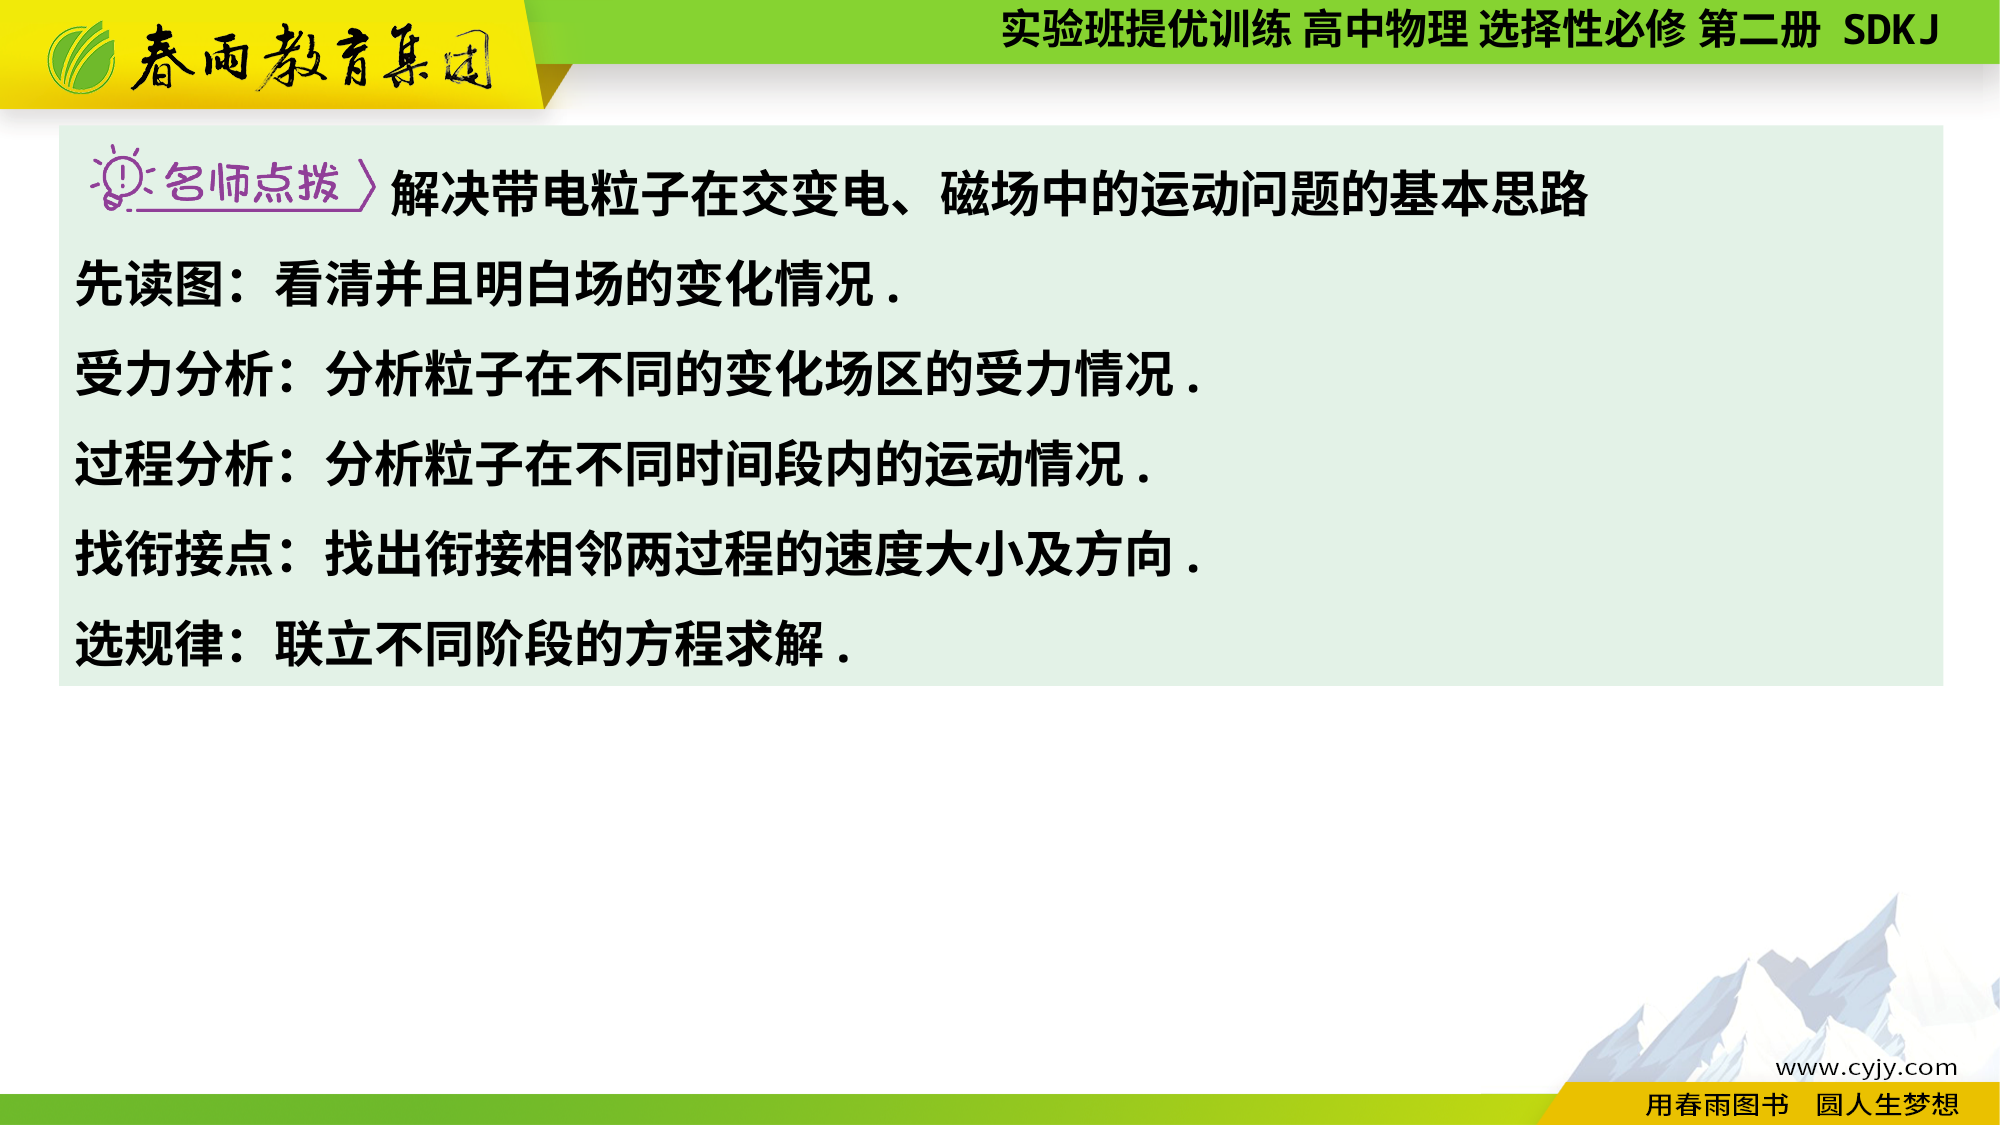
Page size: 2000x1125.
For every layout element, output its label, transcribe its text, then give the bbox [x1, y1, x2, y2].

picture [0, 0, 2000, 1125]
list 解决带电粒子在交变电、磁场中的运动问题的基本思路 先读图：看清并且明白场的变化情况. 受力分析：分析粒子在不同的变化场区的受力情况. 过程分析：分析粒子在不同时间段内的运动情况. 找衔接点：找出衔接相邻两过程的速度大小及方向. 选规律：联立不同阶段的方程求解. [59, 125, 1944, 686]
